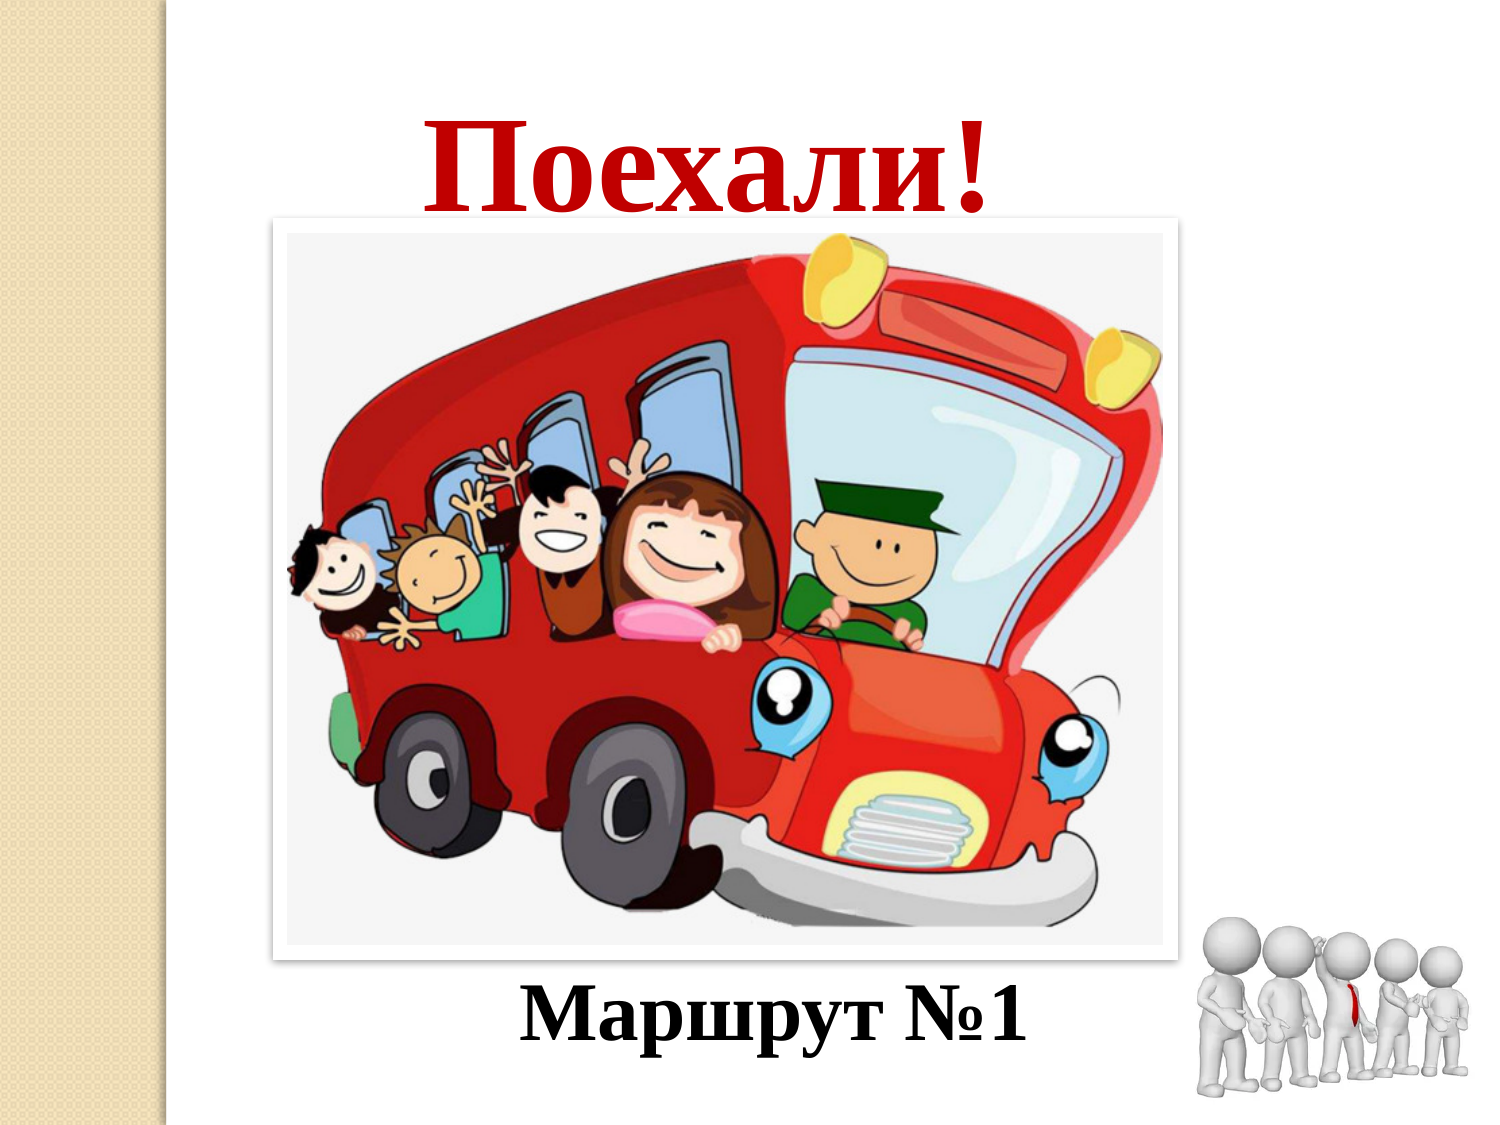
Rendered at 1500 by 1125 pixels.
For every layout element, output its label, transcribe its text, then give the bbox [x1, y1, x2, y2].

text_box Маршрут №1 [504, 968, 1046, 1065]
picture [1186, 903, 1478, 1110]
picture [286, 232, 1164, 946]
text_box Поехали! [407, 66, 1121, 216]
